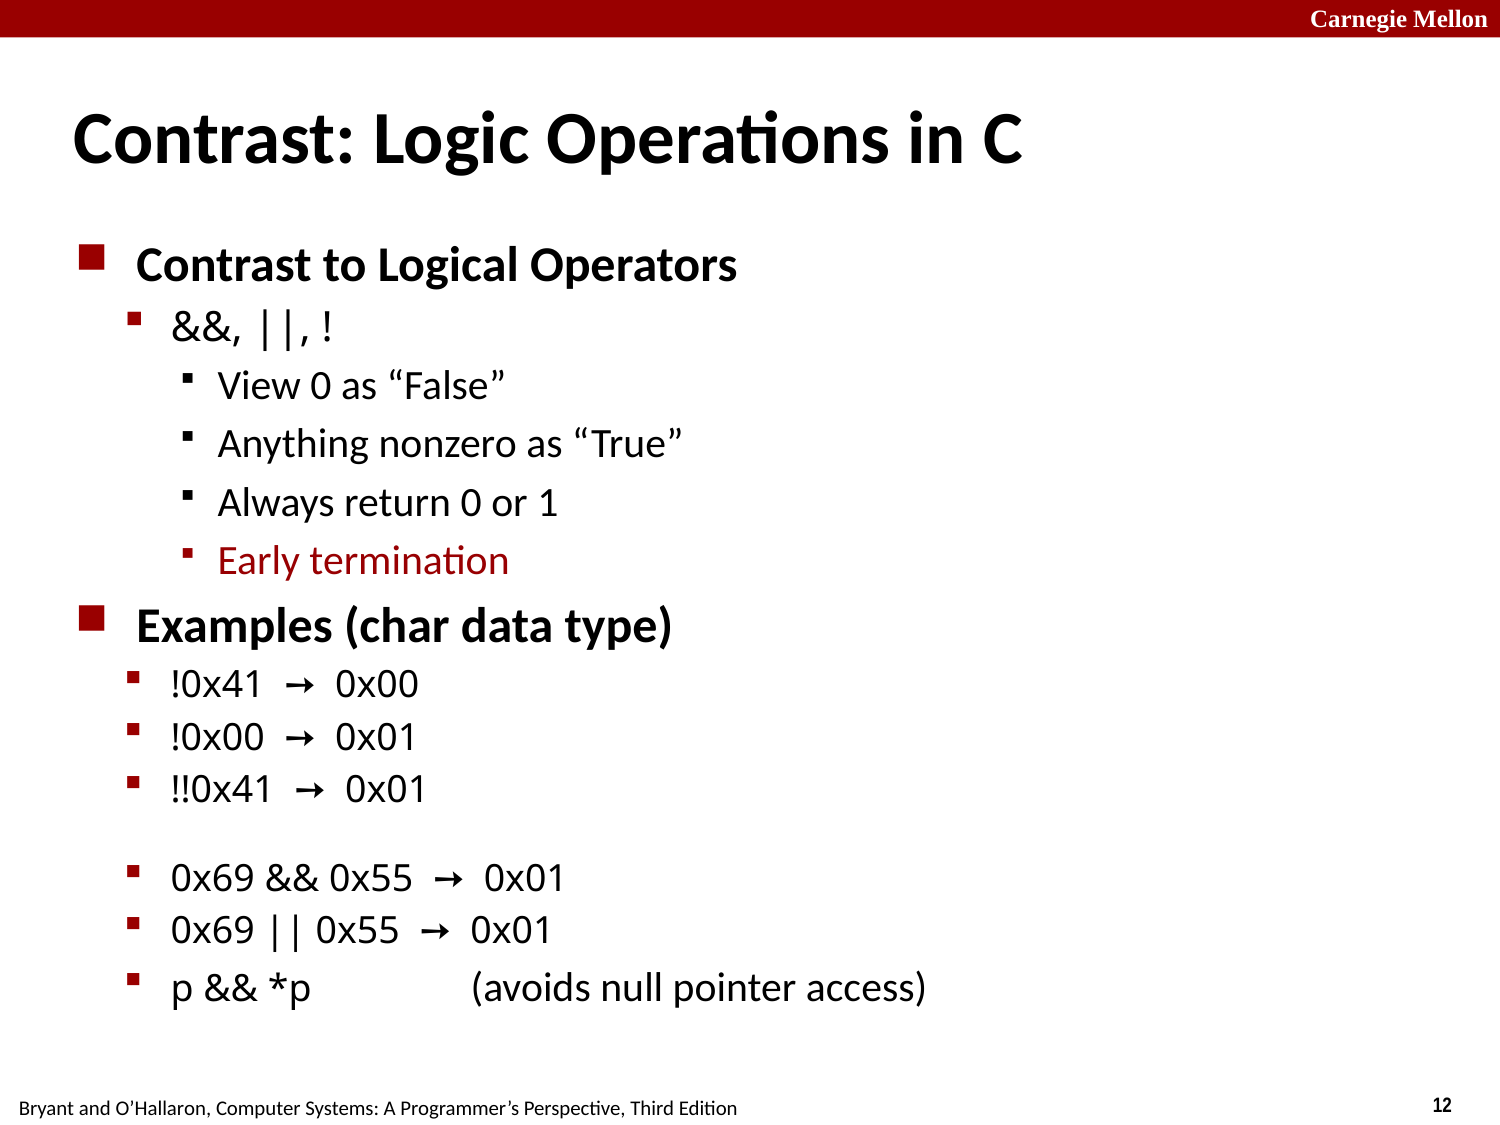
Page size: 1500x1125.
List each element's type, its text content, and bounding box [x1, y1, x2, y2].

title Contrast: Logic Operations in C [58, 71, 1305, 197]
list Contrast to Logical Operators &&, ||, ! View 0 as “False” Anything nonzero as “True” Always return 0 or 1 Early termination Examples (char data type) !0x41 ➙ 0x00 !0x00 ➙ 0x01 !!0x41 ➙ 0x01 0x69 && 0x55 ➙ 0x01 0x69 || 0x55 ➙ 0x01 p && *p (avoids null pointer access) [64, 223, 1361, 1040]
